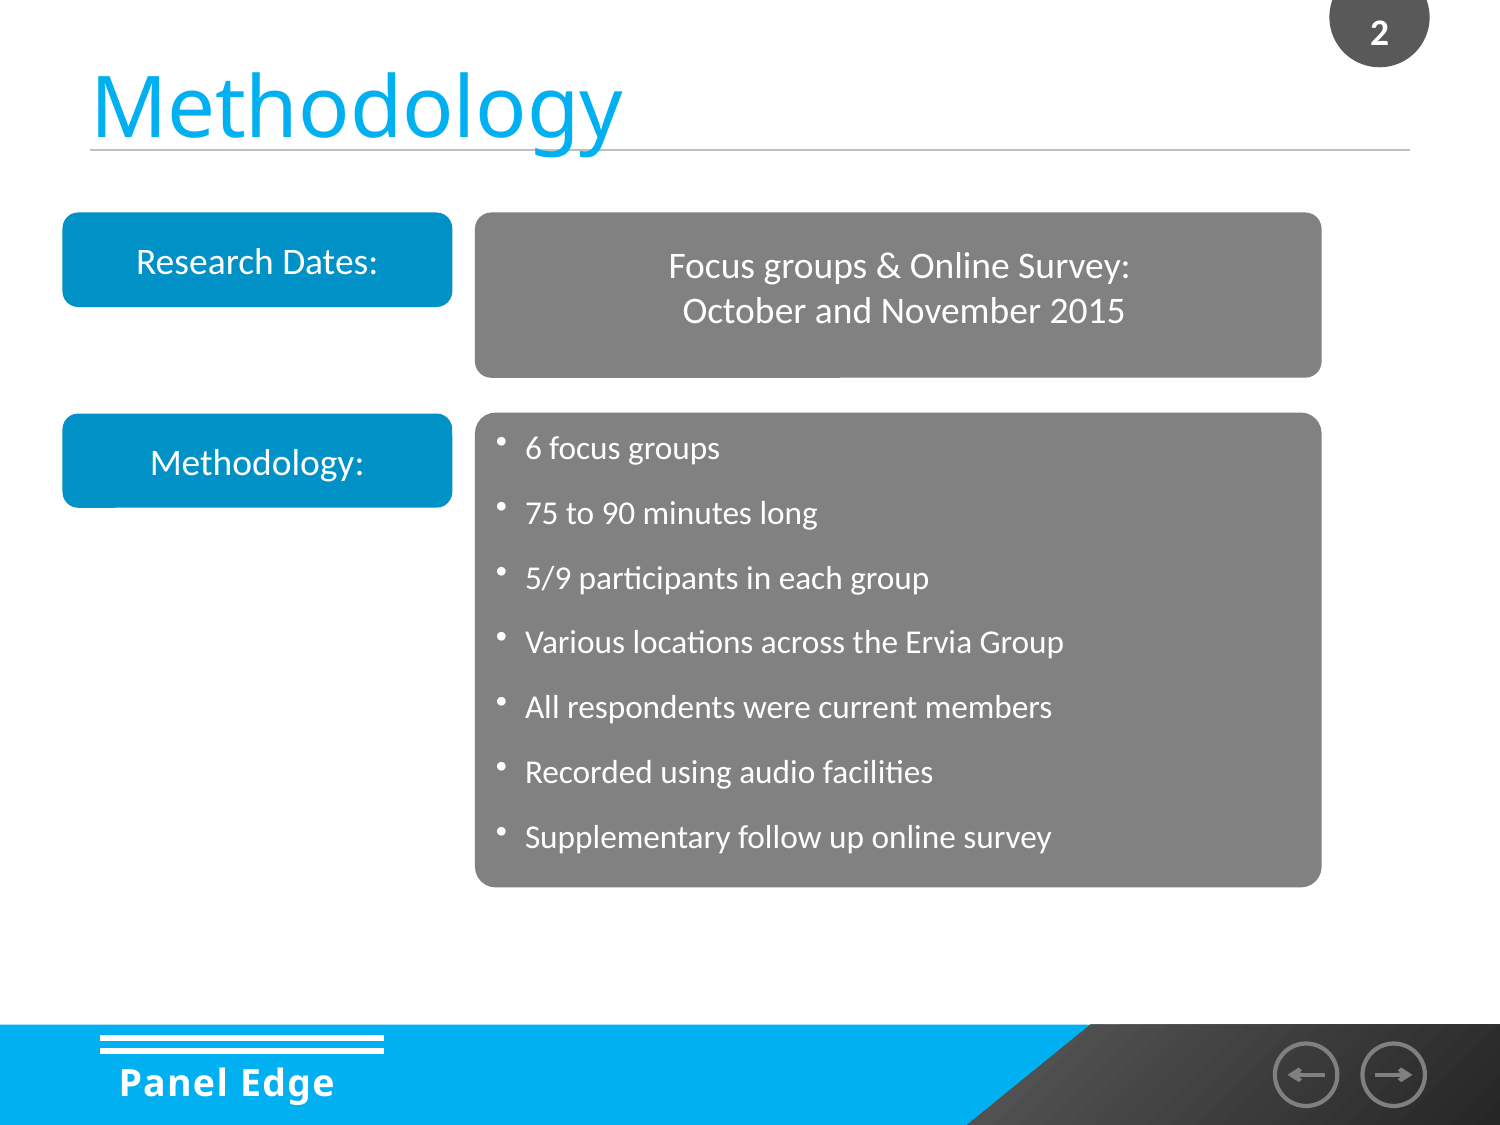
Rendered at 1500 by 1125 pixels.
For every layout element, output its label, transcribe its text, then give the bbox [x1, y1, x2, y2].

text_box 6 focus groups 75 to 90 minutes long 5/9 participants in each group Various locations across the Ervia Group All respondents were current members Recorded using audio facilities Supplementary follow up online survey [474, 412, 1322, 888]
title Methodology [75, 45, 1425, 163]
text_box [474, 212, 1322, 378]
text_box Methodology: [62, 413, 453, 508]
text_box Focus groups & Online Survey: October and November 2015 [487, 233, 1313, 389]
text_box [99, 1024, 388, 1125]
text_box Research Dates: [62, 212, 453, 308]
slide_number 2 [1331, 0, 1428, 60]
